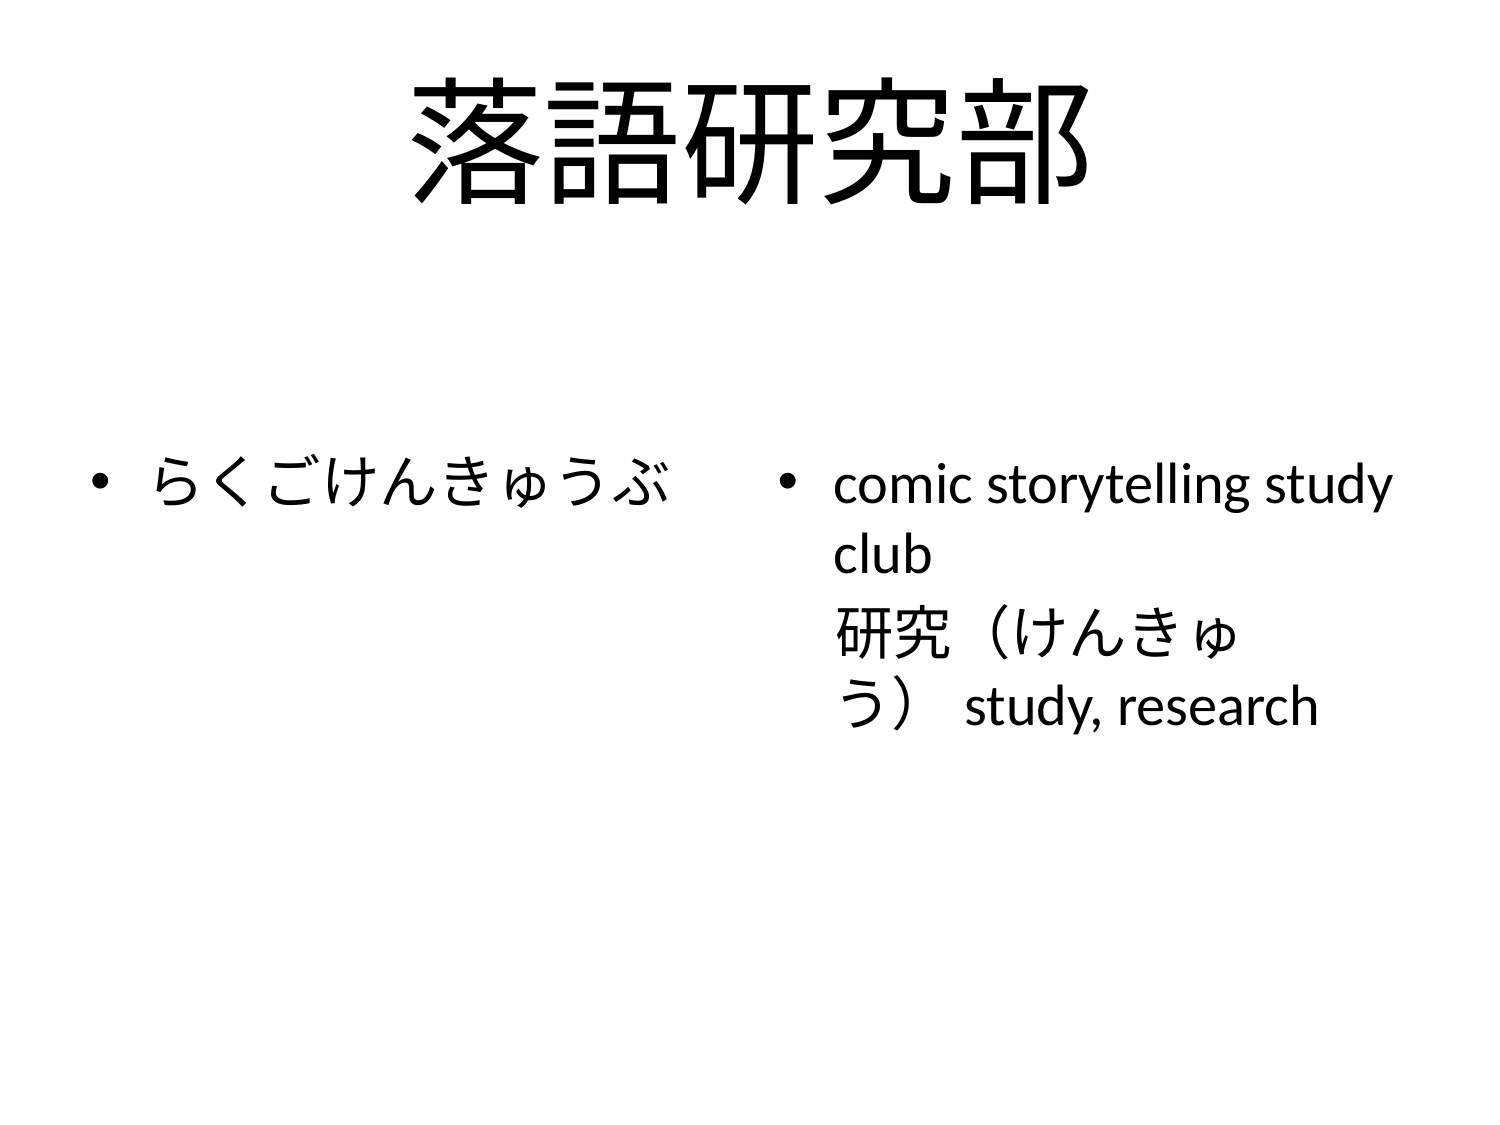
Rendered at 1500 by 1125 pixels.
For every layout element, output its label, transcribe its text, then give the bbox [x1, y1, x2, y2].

list らくごけんきゅうぶ [74, 437, 738, 1006]
list comic storytelling study club 研究（けんきゅう）study, research [762, 437, 1426, 1006]
title 落語研究部 [74, 44, 1426, 233]
